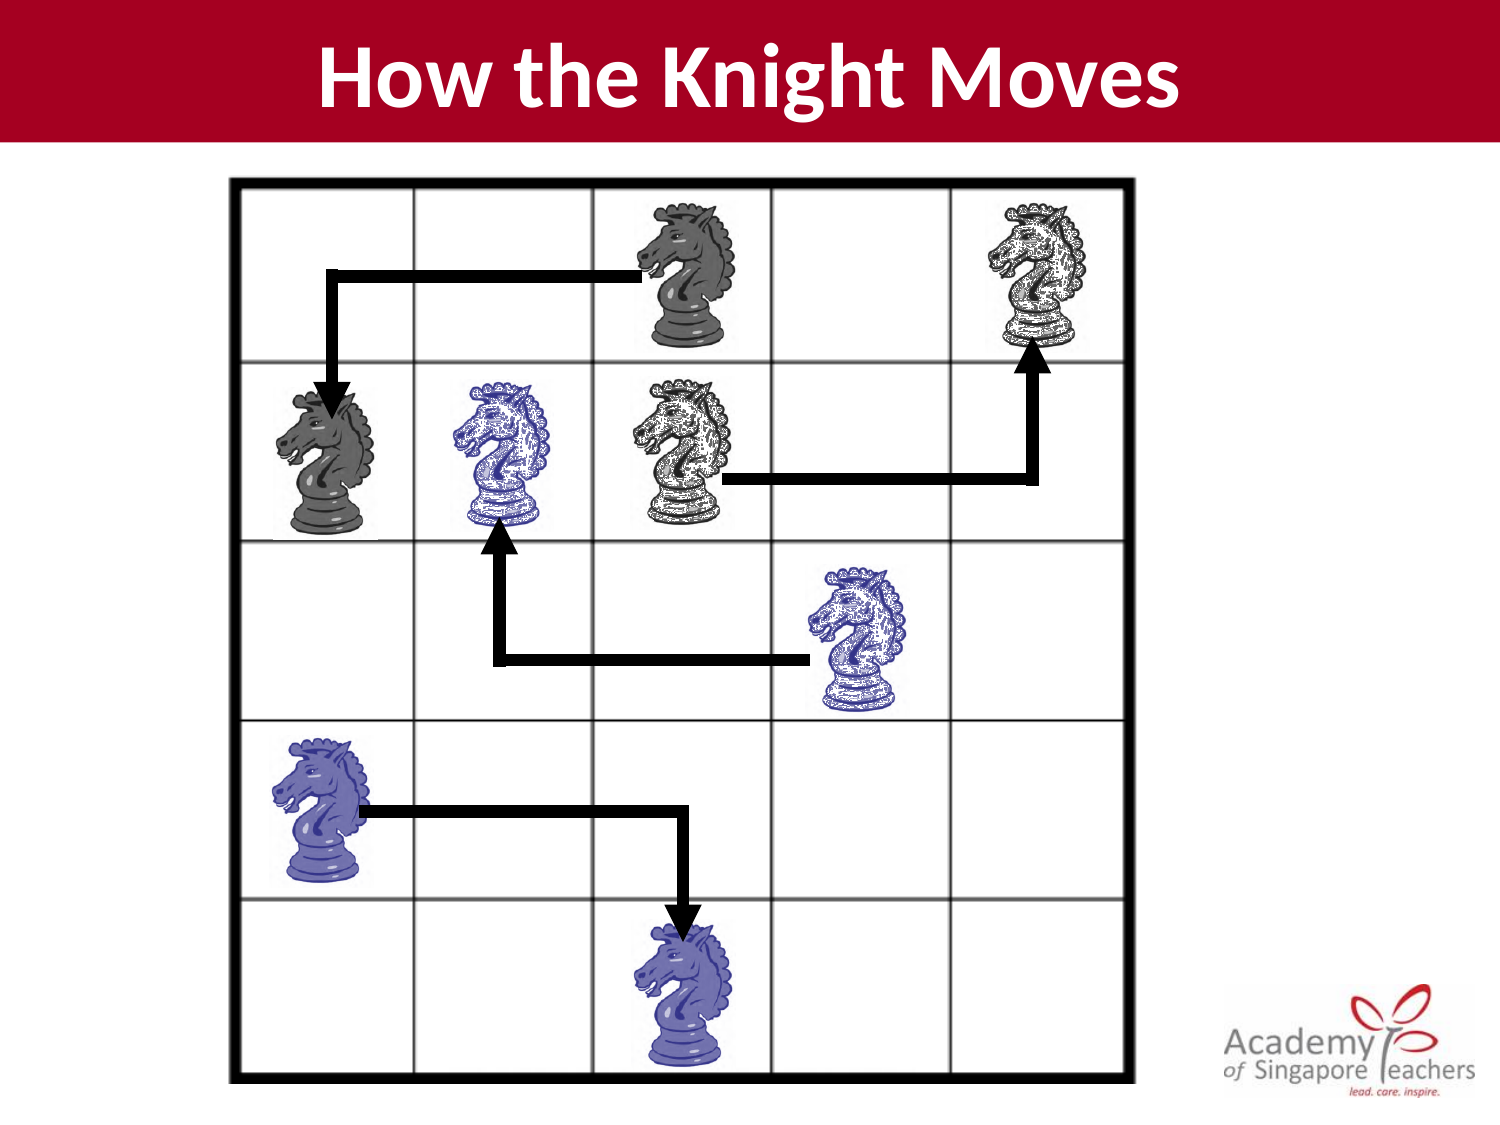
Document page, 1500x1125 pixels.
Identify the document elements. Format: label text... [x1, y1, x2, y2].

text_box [409, 186, 560, 503]
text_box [576, 434, 728, 750]
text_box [456, 709, 592, 1040]
picture [224, 174, 1143, 1084]
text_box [804, 253, 955, 569]
picture [1224, 984, 1475, 1098]
title How the Knight Moves [0, 0, 1500, 143]
